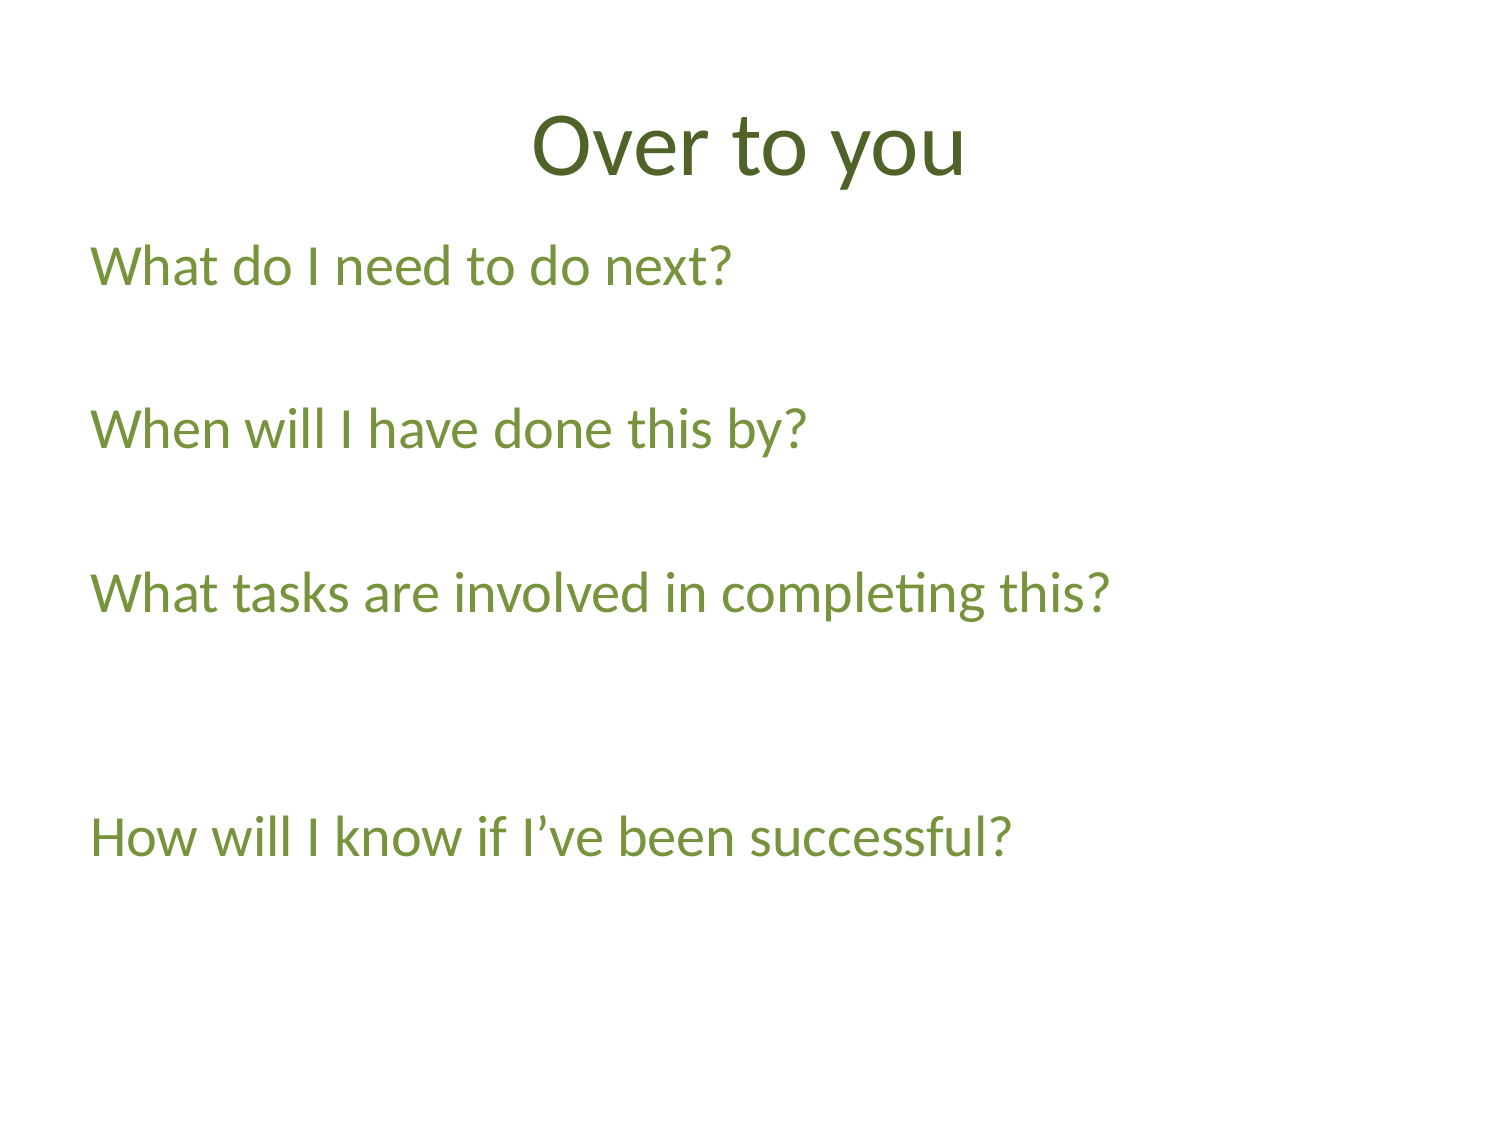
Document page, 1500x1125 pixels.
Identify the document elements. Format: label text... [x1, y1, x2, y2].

title Over to you [74, 44, 1426, 219]
list What do I need to do next? When will I have done this by? What tasks are involved in completing this? How will I know if I’ve been successful? [74, 219, 1426, 1006]
